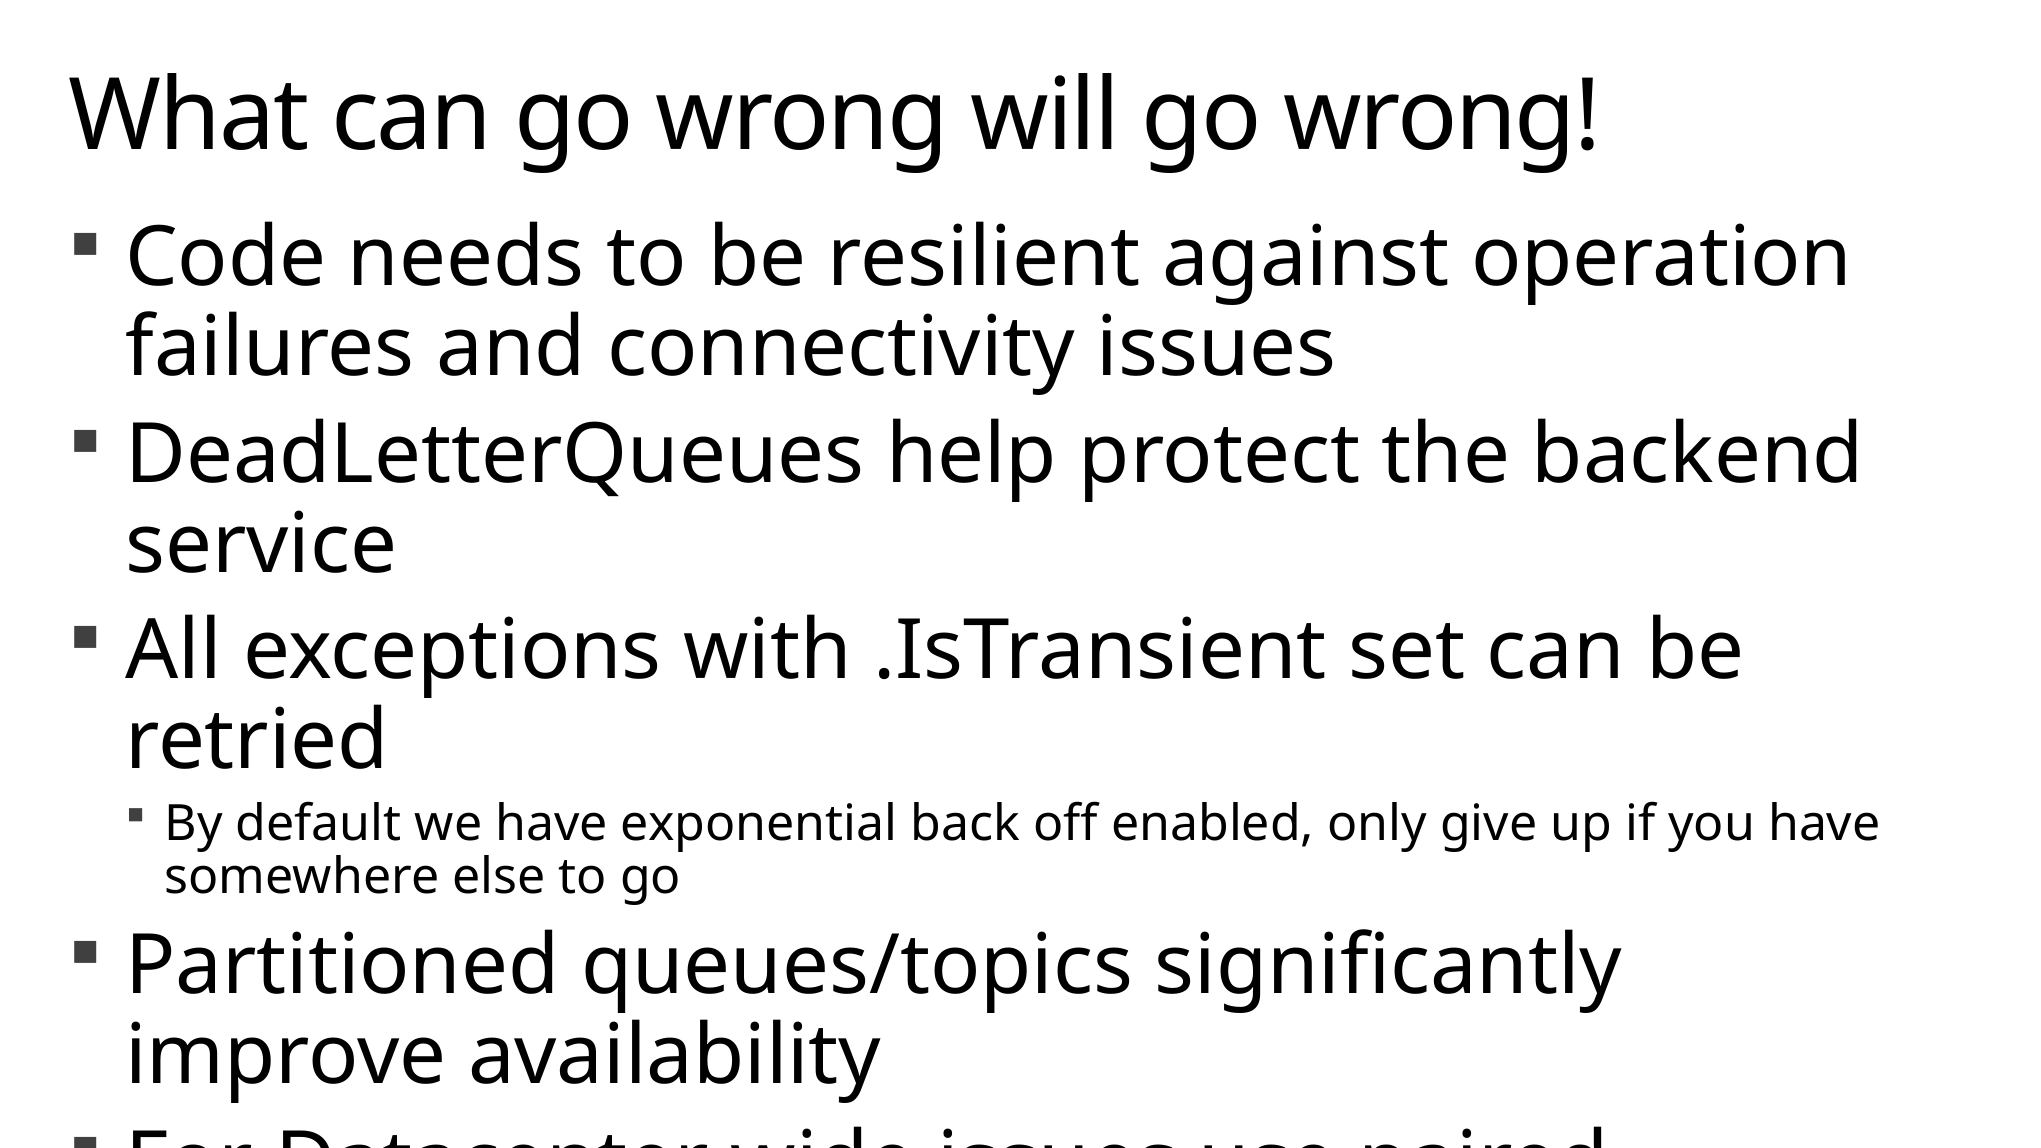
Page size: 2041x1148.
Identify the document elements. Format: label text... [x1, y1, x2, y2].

list Code needs to be resilient against operation failures and connectivity issues DeadLetterQueues help protect the backend service All exceptions with .IsTransient set can be retried By default we have exponential back off enabled, only give up if you have somewhere else to go Partitioned queues/topics significantly improve availability For Datacenter wide issues use paired namespaces [45, 199, 1996, 1068]
title What can go wrong will go wrong! [45, 48, 1996, 199]
